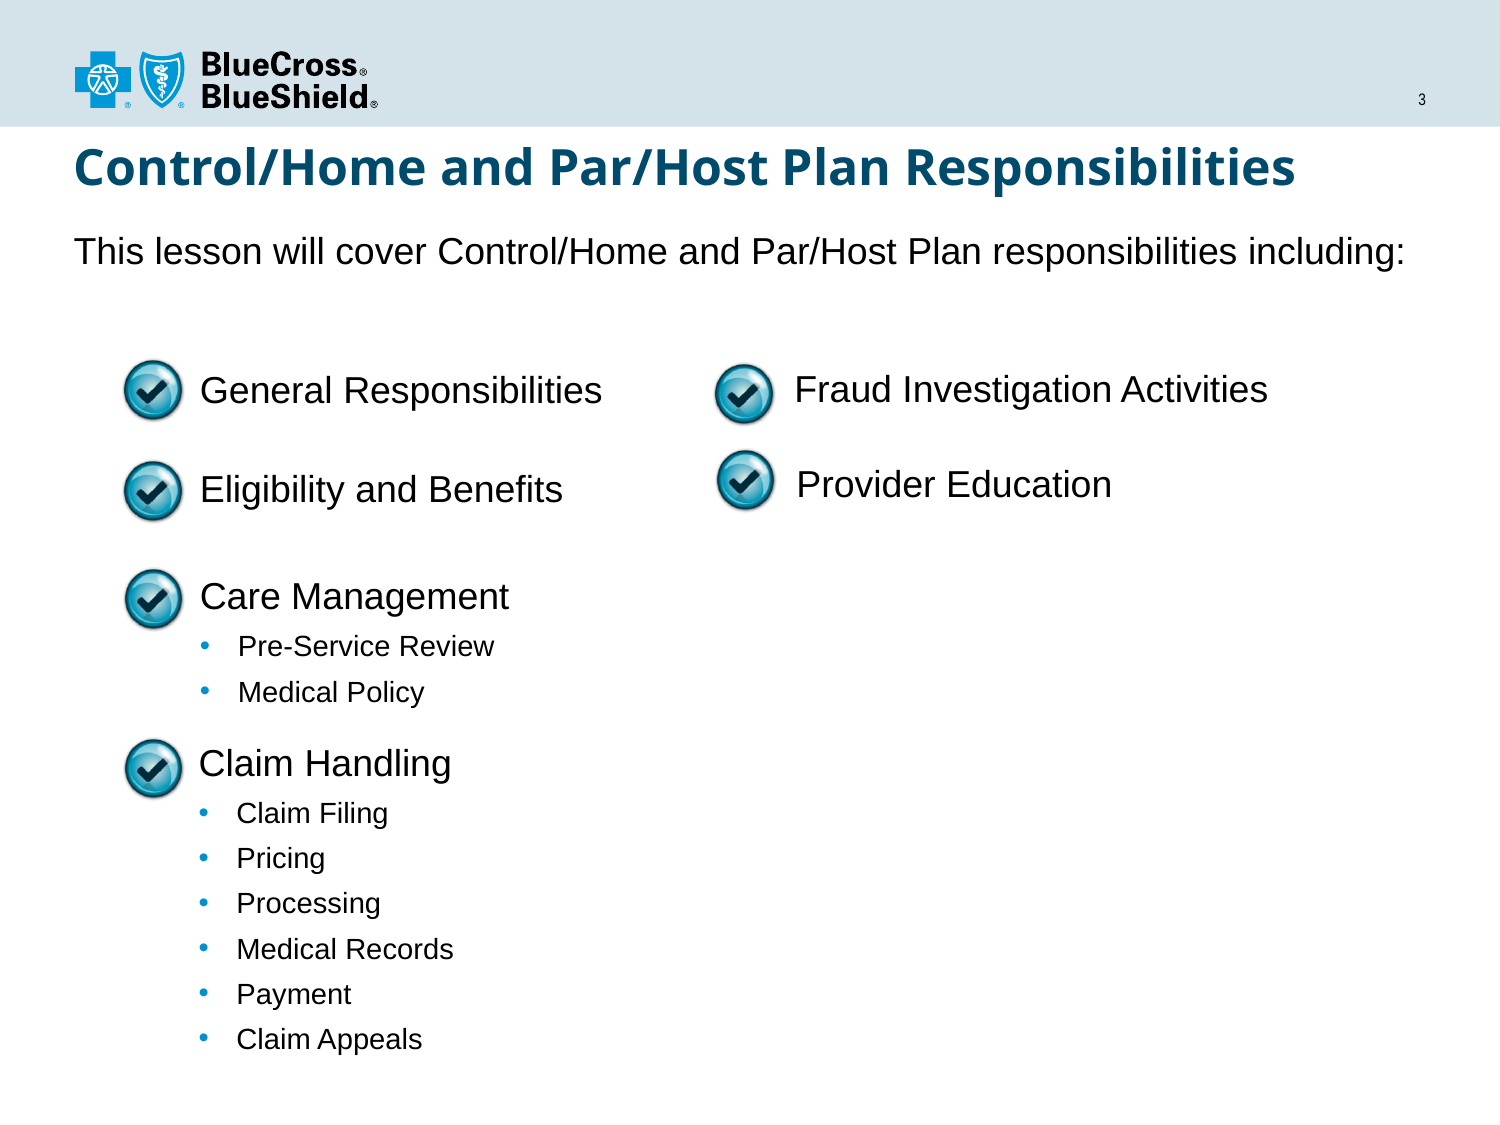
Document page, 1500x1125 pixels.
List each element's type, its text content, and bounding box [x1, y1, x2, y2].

picture [178, 101, 185, 109]
picture [120, 736, 186, 804]
text_box General Responsibilities [779, 366, 932, 419]
picture [124, 101, 131, 109]
title Control/Home and Par/Host Plan Responsibilities [73, 132, 1424, 210]
text_box Care Management Pre-Service Review Medical Policy [199, 564, 832, 731]
text_box Claim Handling Claim Filing Pricing Processing Medical Records Payment Claim Appeals [198, 731, 1015, 1125]
picture [710, 361, 776, 429]
text_box Fraud Investigation Activities [794, 357, 1381, 458]
picture [119, 459, 185, 526]
picture [711, 447, 777, 515]
text_box Eligibility and Benefits [199, 457, 935, 526]
list This lesson will cover Control/Home and Par/Host Plan responsibilities including: [73, 226, 1425, 340]
text_box General Responsibilities [199, 366, 705, 419]
picture [120, 567, 186, 635]
picture [119, 358, 185, 425]
text_box Provider Education [796, 459, 1128, 513]
